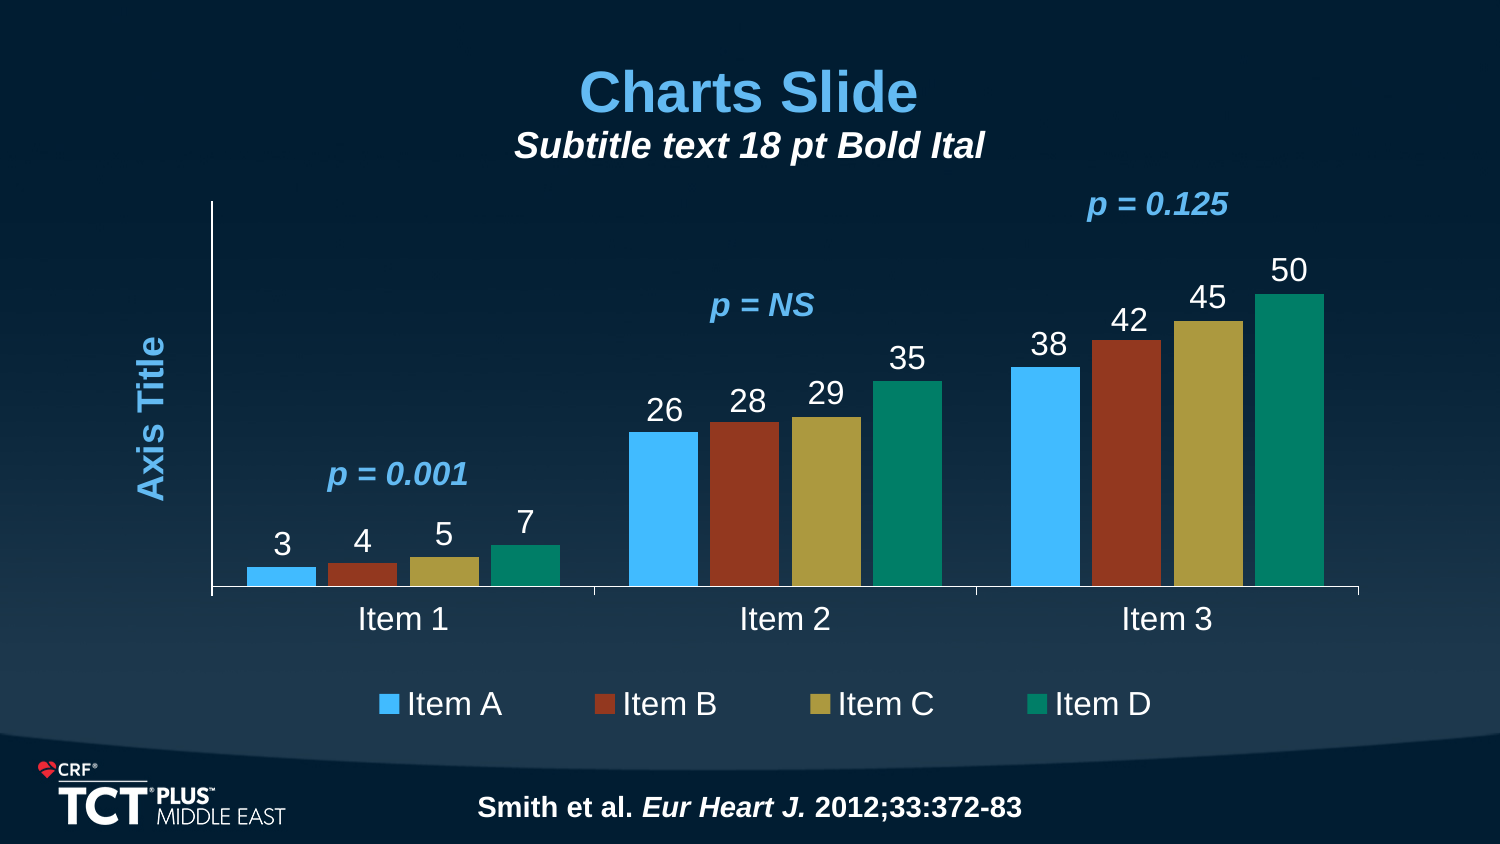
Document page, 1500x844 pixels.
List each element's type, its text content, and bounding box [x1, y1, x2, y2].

text_box p = 0.125 [1052, 174, 1264, 199]
text_box Axis Title [118, 292, 123, 548]
picture [0, 0, 1500, 844]
text_box Smith et al. Eur Heart J. 2012;33:372-83 [403, 781, 1097, 844]
title Charts Slide [111, 46, 1387, 140]
chart [128, 200, 1374, 767]
text_box Subtitle text 18 pt Bold Ital [187, 110, 1313, 182]
